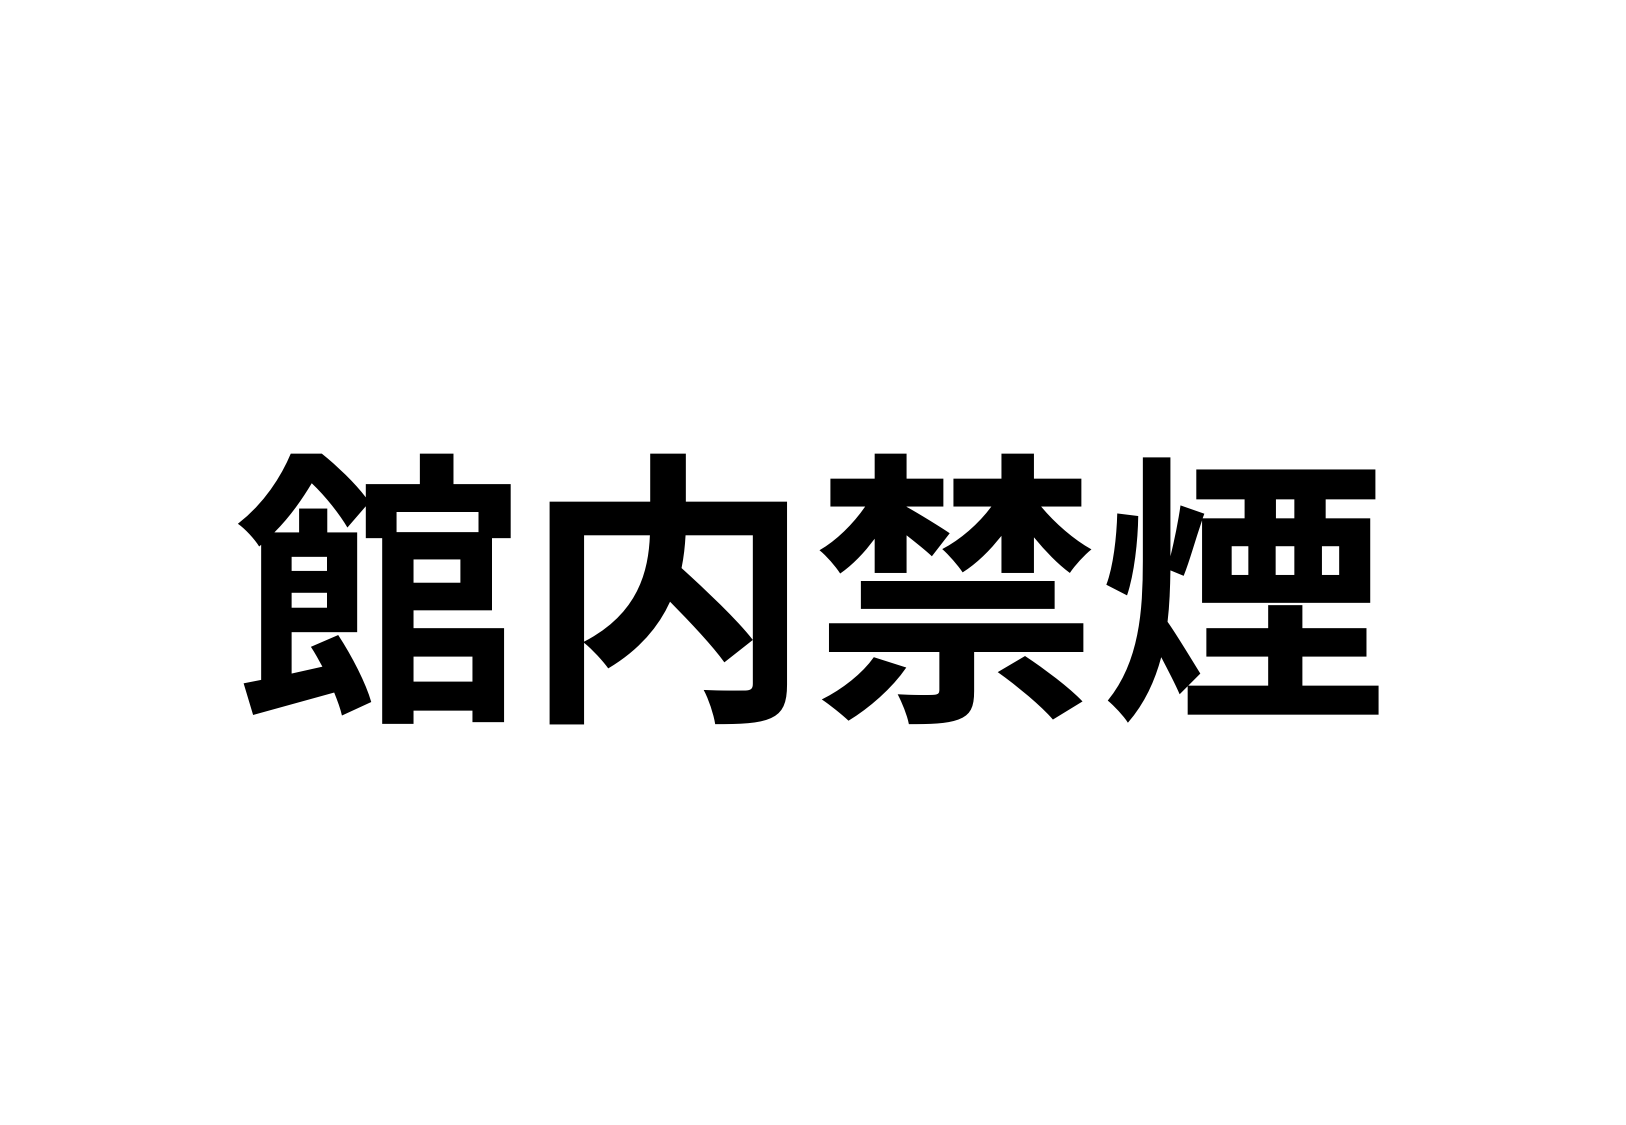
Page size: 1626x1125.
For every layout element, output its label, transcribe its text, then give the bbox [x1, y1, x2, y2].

text_box 館内禁煙 [0, 403, 1625, 764]
